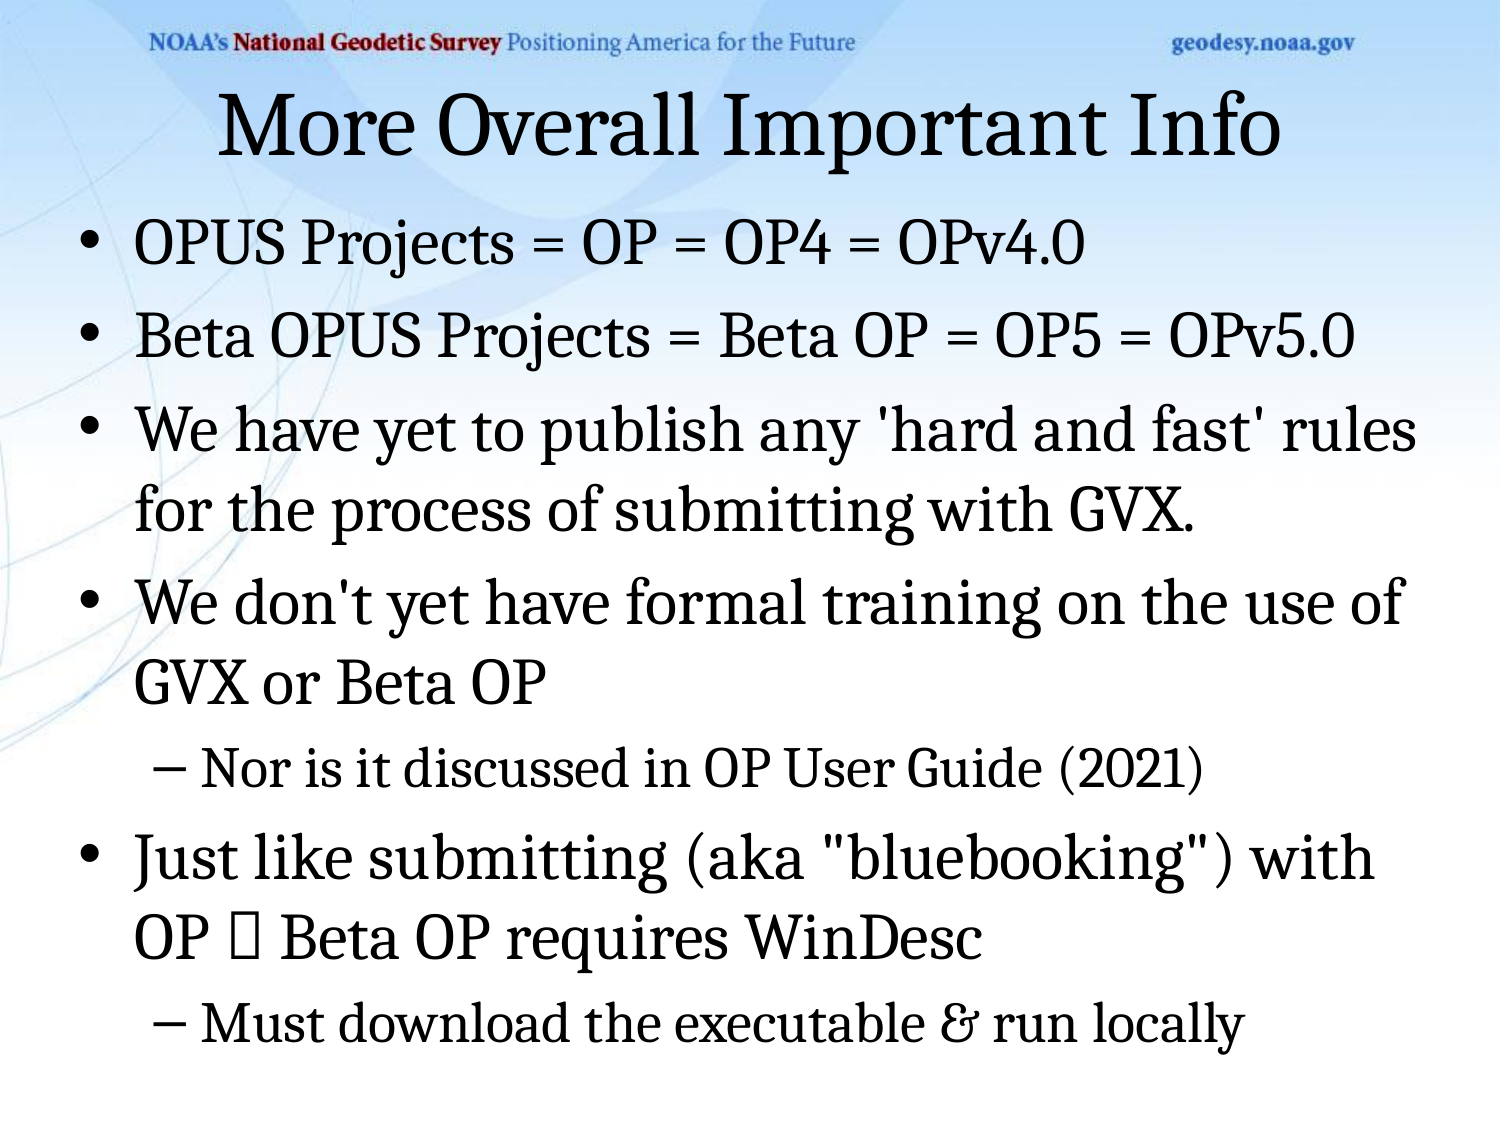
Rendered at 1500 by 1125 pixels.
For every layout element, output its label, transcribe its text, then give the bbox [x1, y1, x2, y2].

title More Overall Important Info [75, 24, 1425, 213]
picture [0, 0, 1500, 1125]
list OPUS Projects = OP = OP4 = OPv4.0 Beta OPUS Projects = Beta OP = OP5 = OPv5.0 We have yet to publish any 'hard and fast' rules for the process of submitting with GVX. We don't yet have formal training on the use of GVX or Beta OP Nor is it discussed in OP User Guide (2021) Just like submitting (aka "bluebooking") with OP  Beta OP requires WinDesc Must download the executable & run locally [63, 190, 1477, 1097]
